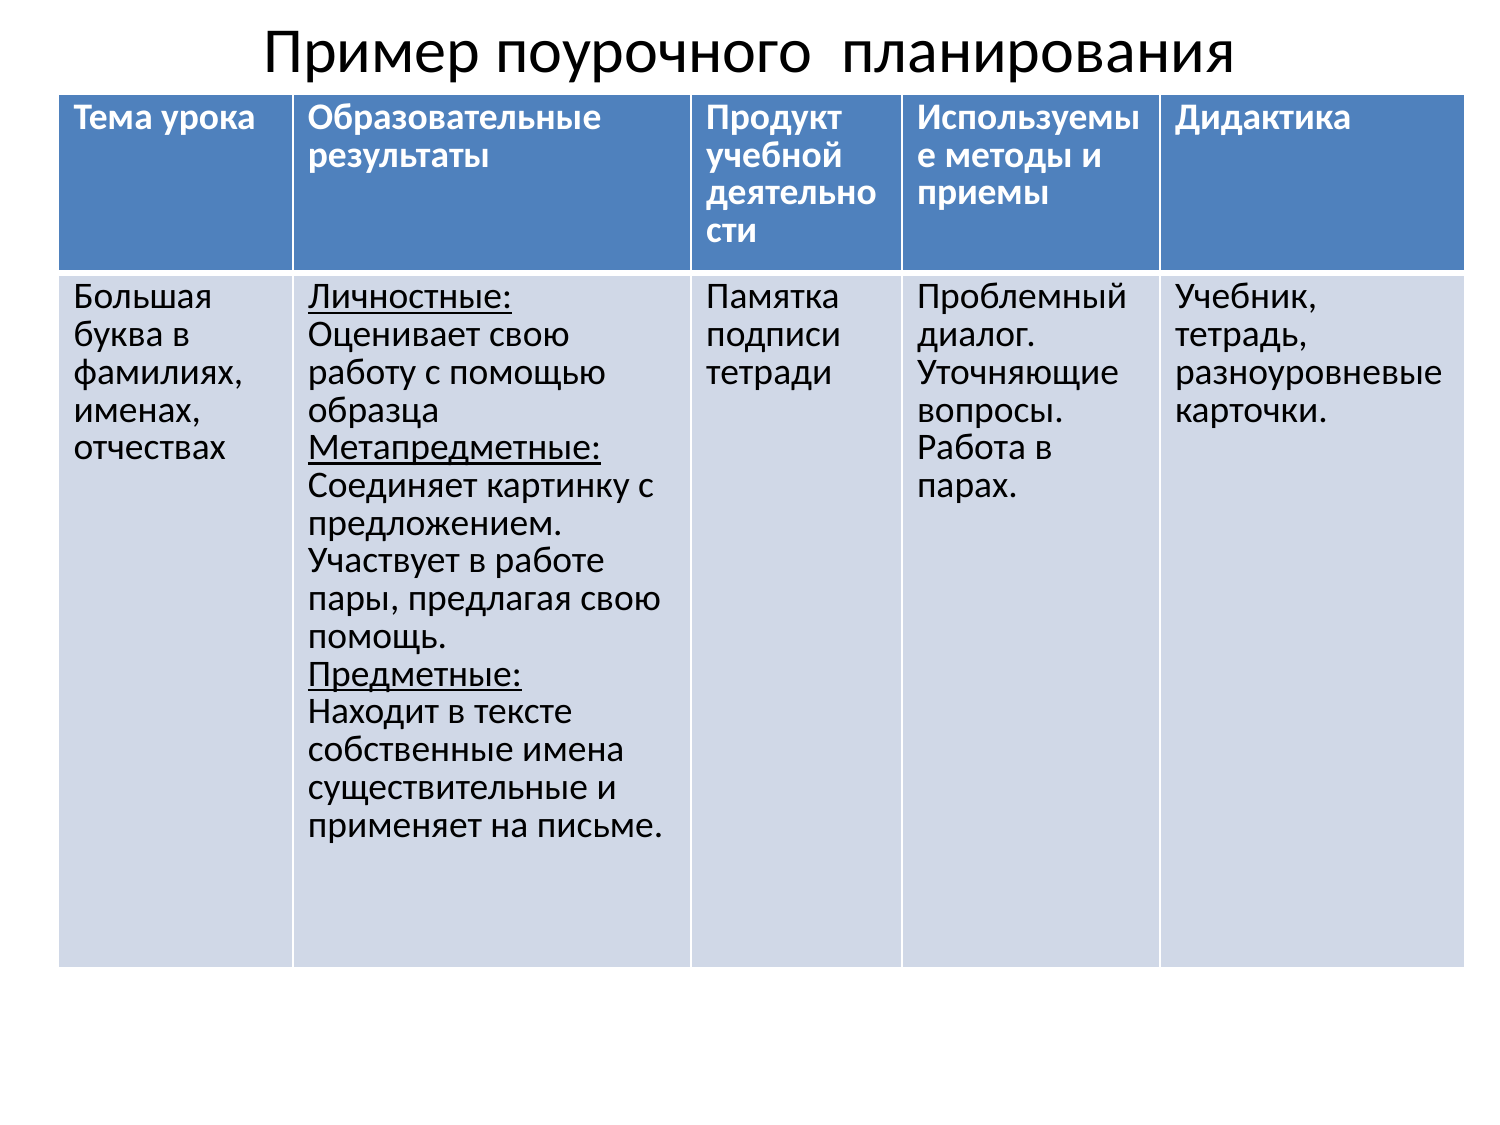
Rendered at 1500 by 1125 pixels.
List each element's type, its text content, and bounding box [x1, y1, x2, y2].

table_cell Большая буква в фамилиях, именах, отчествах [59, 276, 292, 967]
table_cell Личностные: Оценивает свою работу с помощью образца Метапредметные: Соединяет картинку с предложением. Участвует в работе пары, предлагая свою помощь. Предметные: Находит в тексте собственные имена существительные и применяет на письме. [294, 276, 690, 967]
table_cell Учебник, тетрадь, разноуровневые карточки. [1161, 276, 1464, 967]
table_header Продукт учебной деятельности [692, 95, 901, 270]
table_header Образовательные результаты [294, 95, 690, 270]
table_header Дидактика [1161, 95, 1464, 270]
title Пример поурочного планирования [75, 0, 1425, 93]
table_cell Памятка подписи тетради [692, 276, 901, 967]
table_cell Проблемный диалог. Уточняющие вопросы. Работа в парах. [903, 276, 1159, 967]
table_header Используемые методы и приемы [903, 95, 1159, 270]
table_header Тема урока [59, 95, 292, 270]
